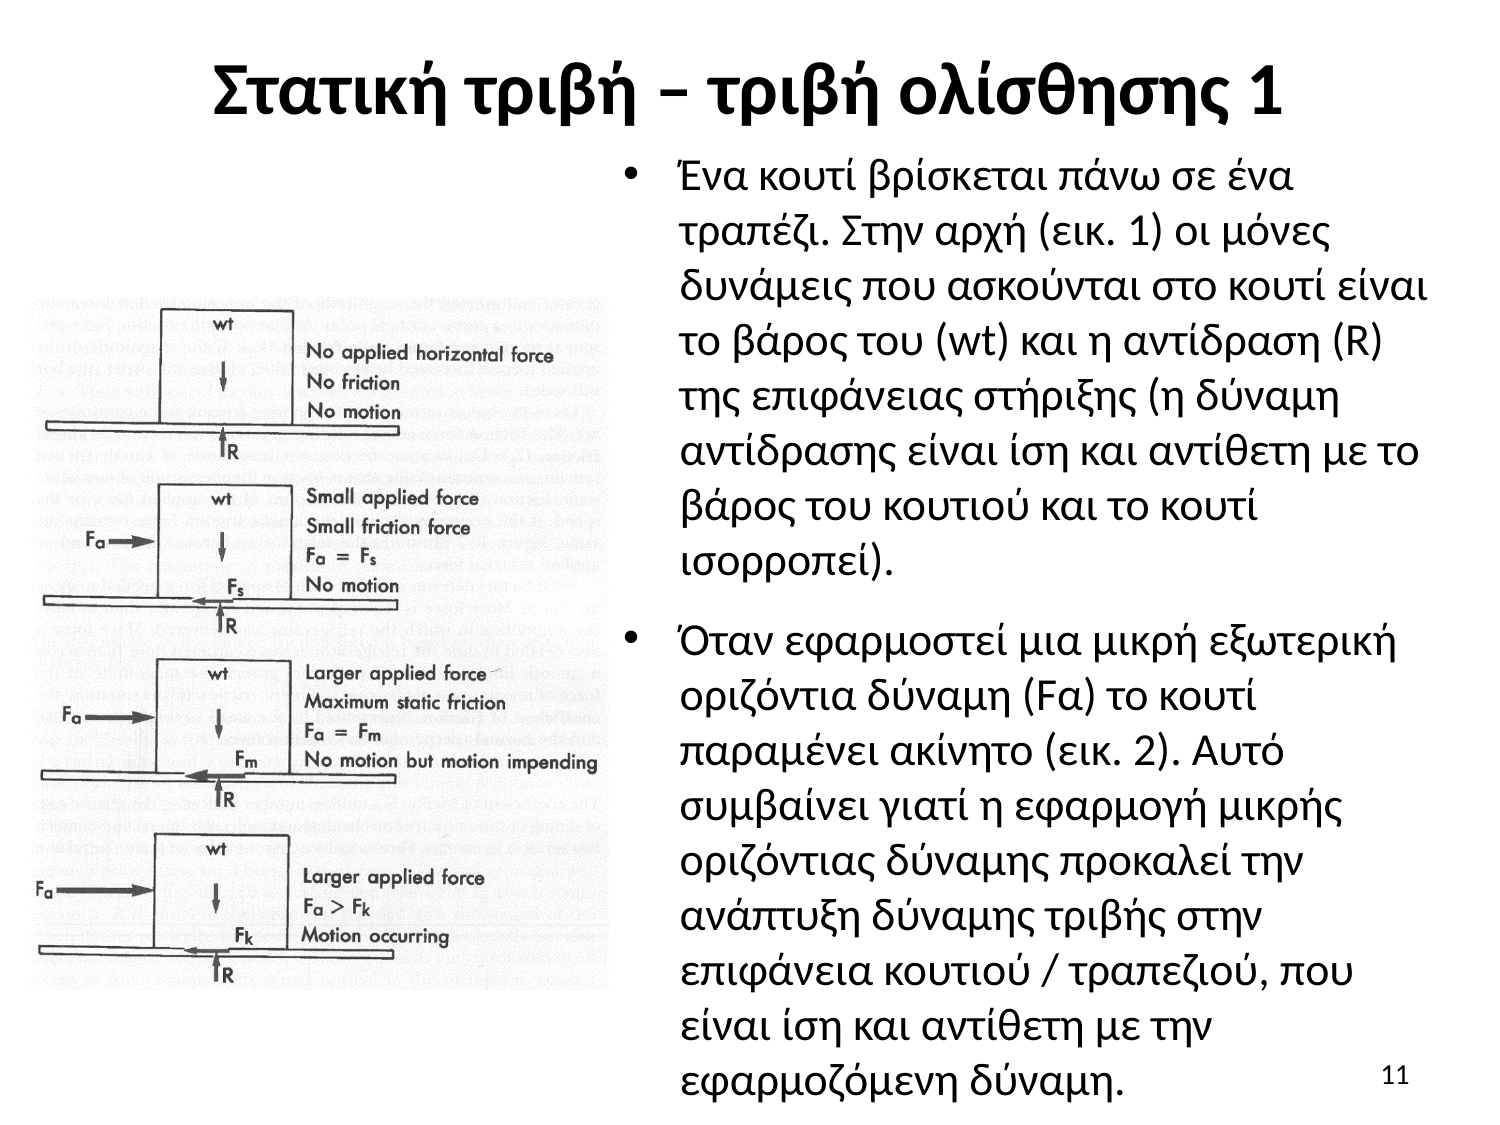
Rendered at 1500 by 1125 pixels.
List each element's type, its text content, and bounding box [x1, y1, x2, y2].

slide_number 11 [1074, 1042, 1425, 1103]
list Ένα κουτί βρίσκεται πάνω σε ένα τραπέζι. Στην αρχή (εικ. 1) οι μόνες δυνάμεις που ασκούνται στο κουτί είναι το βάρος του (wt) και η αντίδραση (R) της επιφάνειας στήριξης (η δύναμη αντίδρασης είναι ίση και αντίθετη με το βάρος του κουτιού και το κουτί ισορροπεί). Όταν εφαρμοστεί μια μικρή εξωτερική οριζόντια δύναμη (Fα) το κουτί παραμένει ακίνητο (εικ. 2). Αυτό συμβαίνει γιατί η εφαρμογή μικρής οριζόντιας δύναμης προκαλεί την ανάπτυξη δύναμης τριβής στην επιφάνεια κουτιού / τραπεζιού, που είναι ίση και αντίθετη με την εφαρμοζόμενη δύναμη. [608, 137, 1465, 1076]
picture [29, 295, 609, 990]
title Στατική τριβή – τριβή ολίσθησης 1 [44, 42, 1456, 126]
